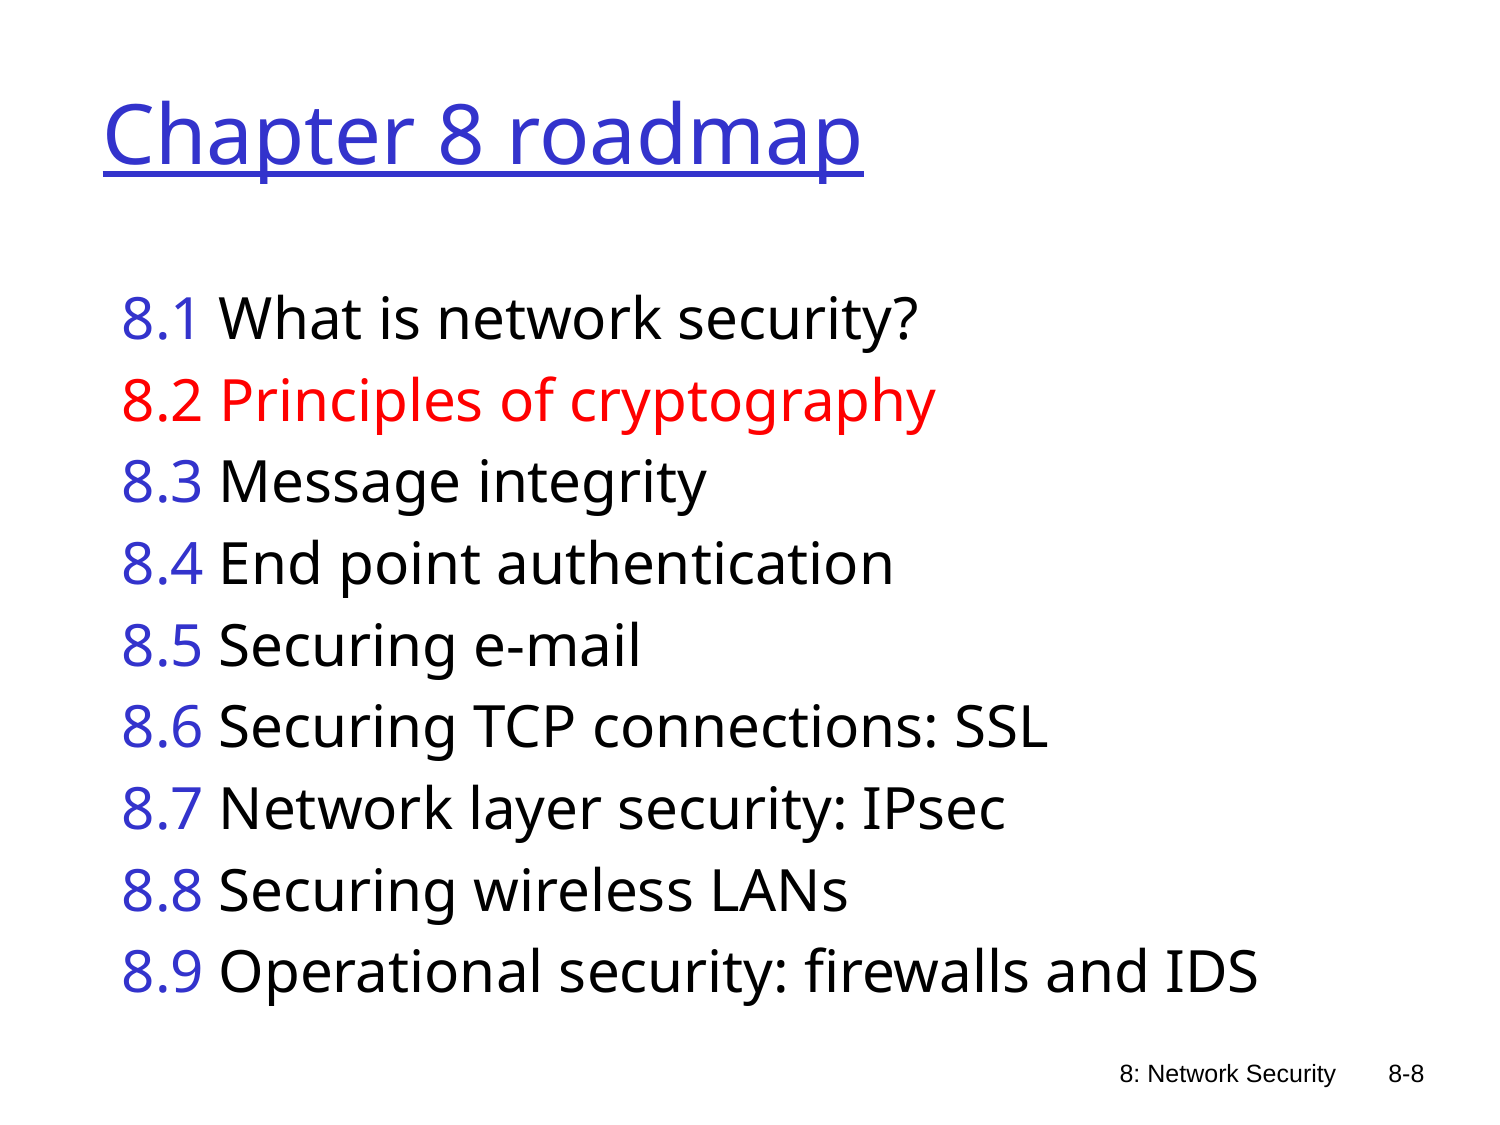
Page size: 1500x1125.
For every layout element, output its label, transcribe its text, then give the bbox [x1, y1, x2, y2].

title Chapter 8 roadmap [87, 37, 1363, 225]
slide_number 8-8 [1320, 1050, 1440, 1099]
footer 8: Network Security [876, 1050, 1352, 1125]
list 8.1 What is network security? 8.2 Principles of cryptography 8.3 Message integrity 8.4 End point authentication 8.5 Securing e-mail 8.6 Securing TCP connections: SSL 8.7 Network layer security: IPsec 8.8 Securing wireless LANs 8.9 Operational security: firewalls and IDS [106, 273, 1382, 1037]
